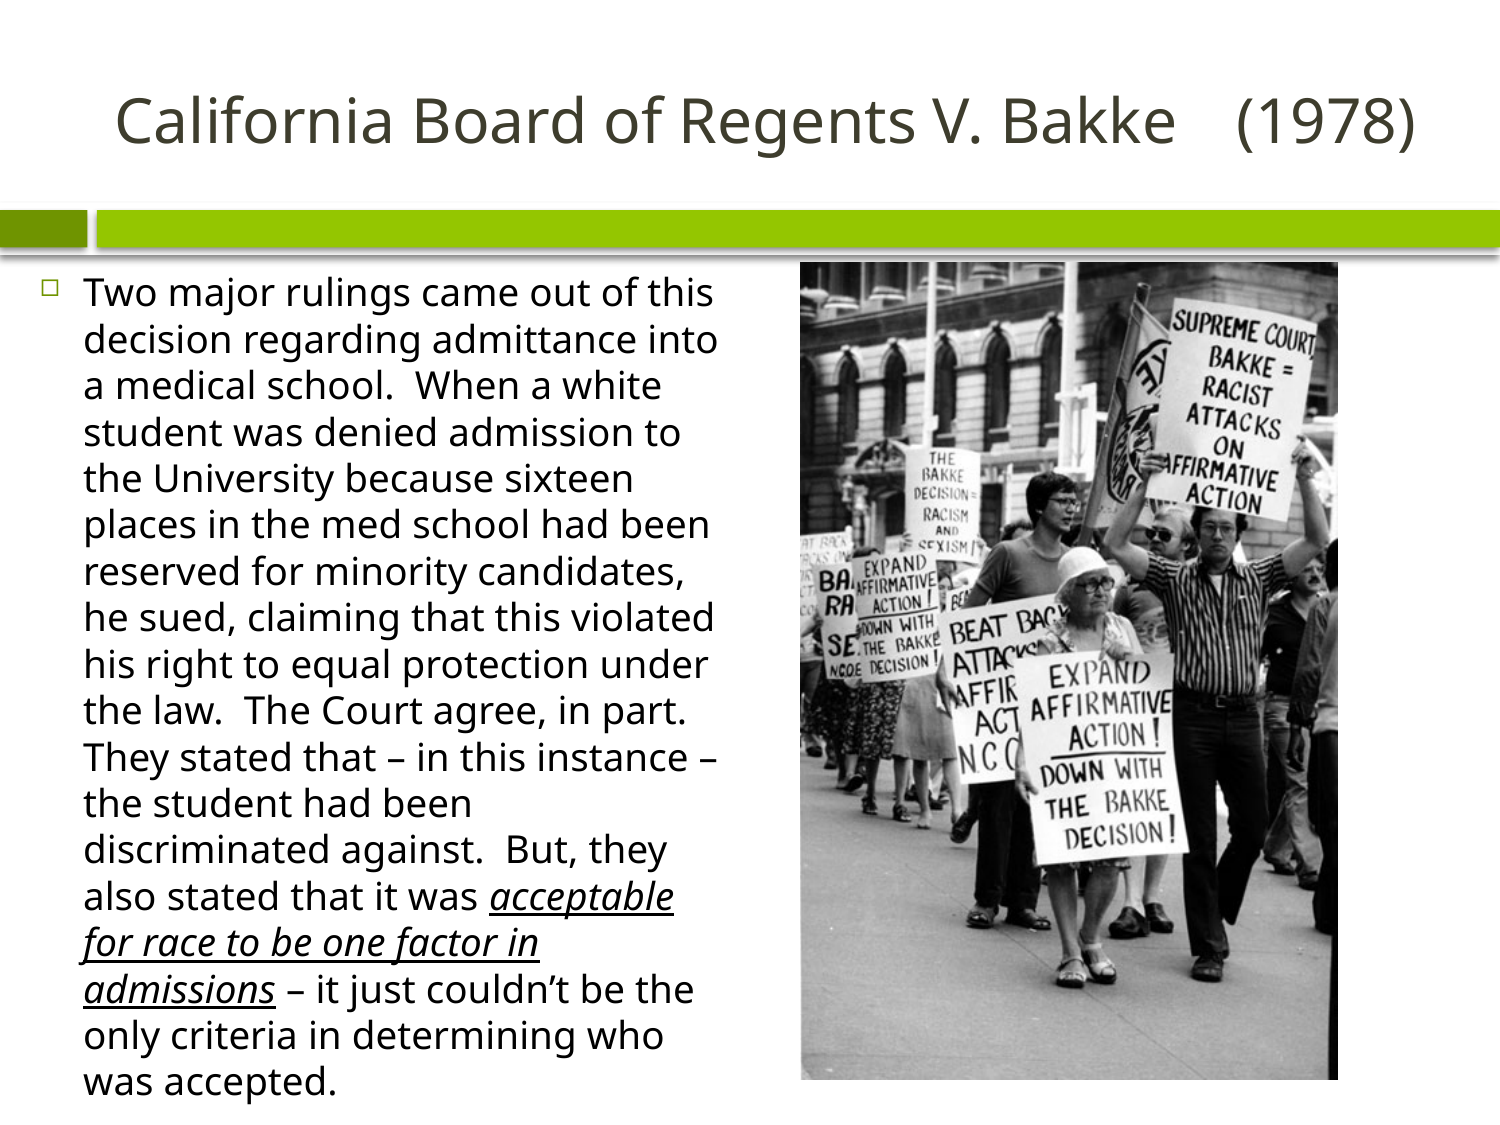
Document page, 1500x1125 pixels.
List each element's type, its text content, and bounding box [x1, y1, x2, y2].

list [799, 261, 1338, 1080]
title California Board of Regents V. Bakke (1978) [99, 37, 1438, 200]
list Two major rulings came out of this decision regarding admittance into a medical school. When a white student was denied admission to the University because sixteen places in the med school had been reserved for minority candidates, he sued, claiming that this violated his right to equal protection under the law. The Court agree, in part. They stated that – in this instance – the student had been discriminated against. But, they also stated that it was acceptable for race to be one factor in admissions – it just couldn’t be the only criteria in determining who was accepted. [24, 260, 738, 1125]
